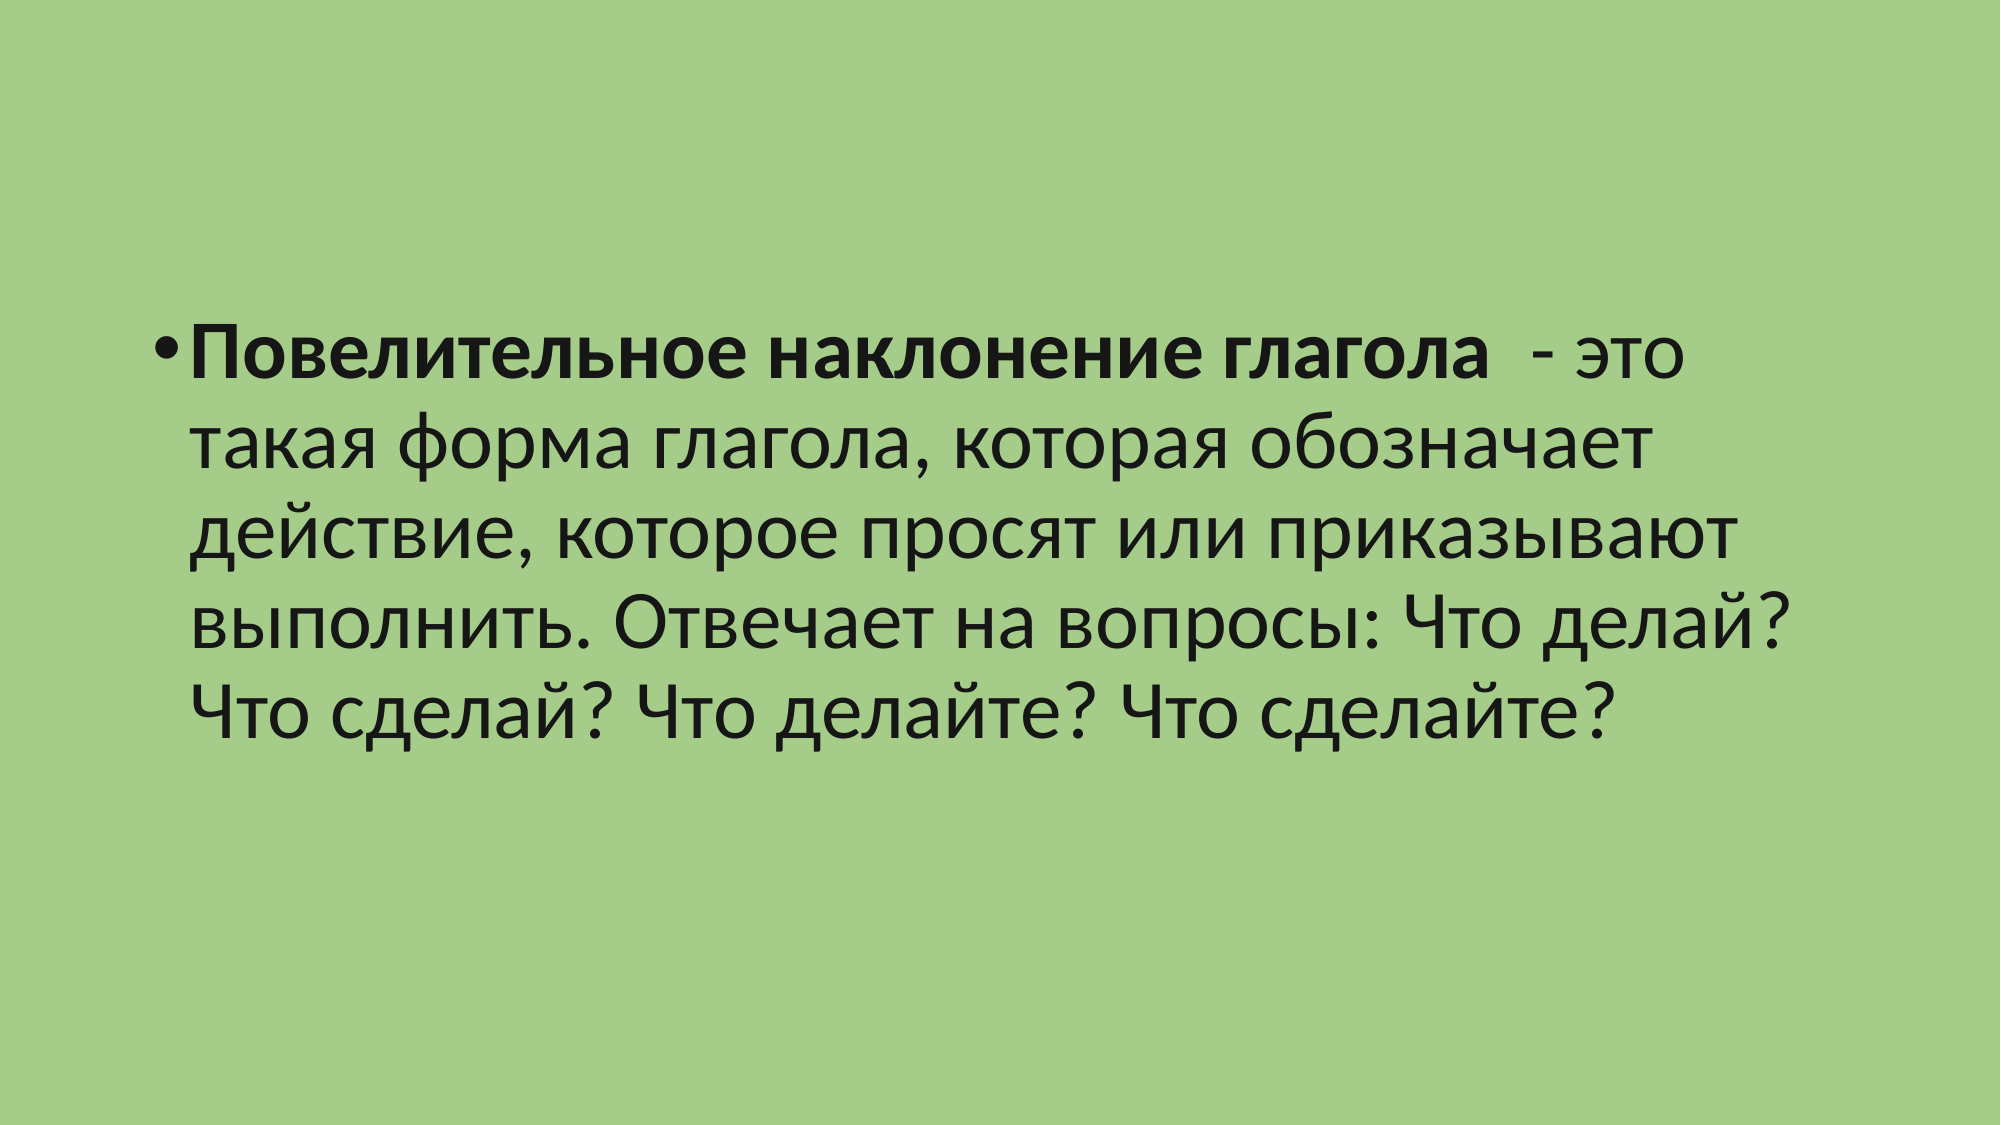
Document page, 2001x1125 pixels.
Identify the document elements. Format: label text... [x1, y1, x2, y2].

list Повелительное наклонение глагола - это такая форма глагола, которая обозначает действие, которое просят или приказывают выполнить. Отвечает на вопросы: Что делай? Что сделай? Что делайте? Что сделайте? [137, 299, 1888, 1014]
